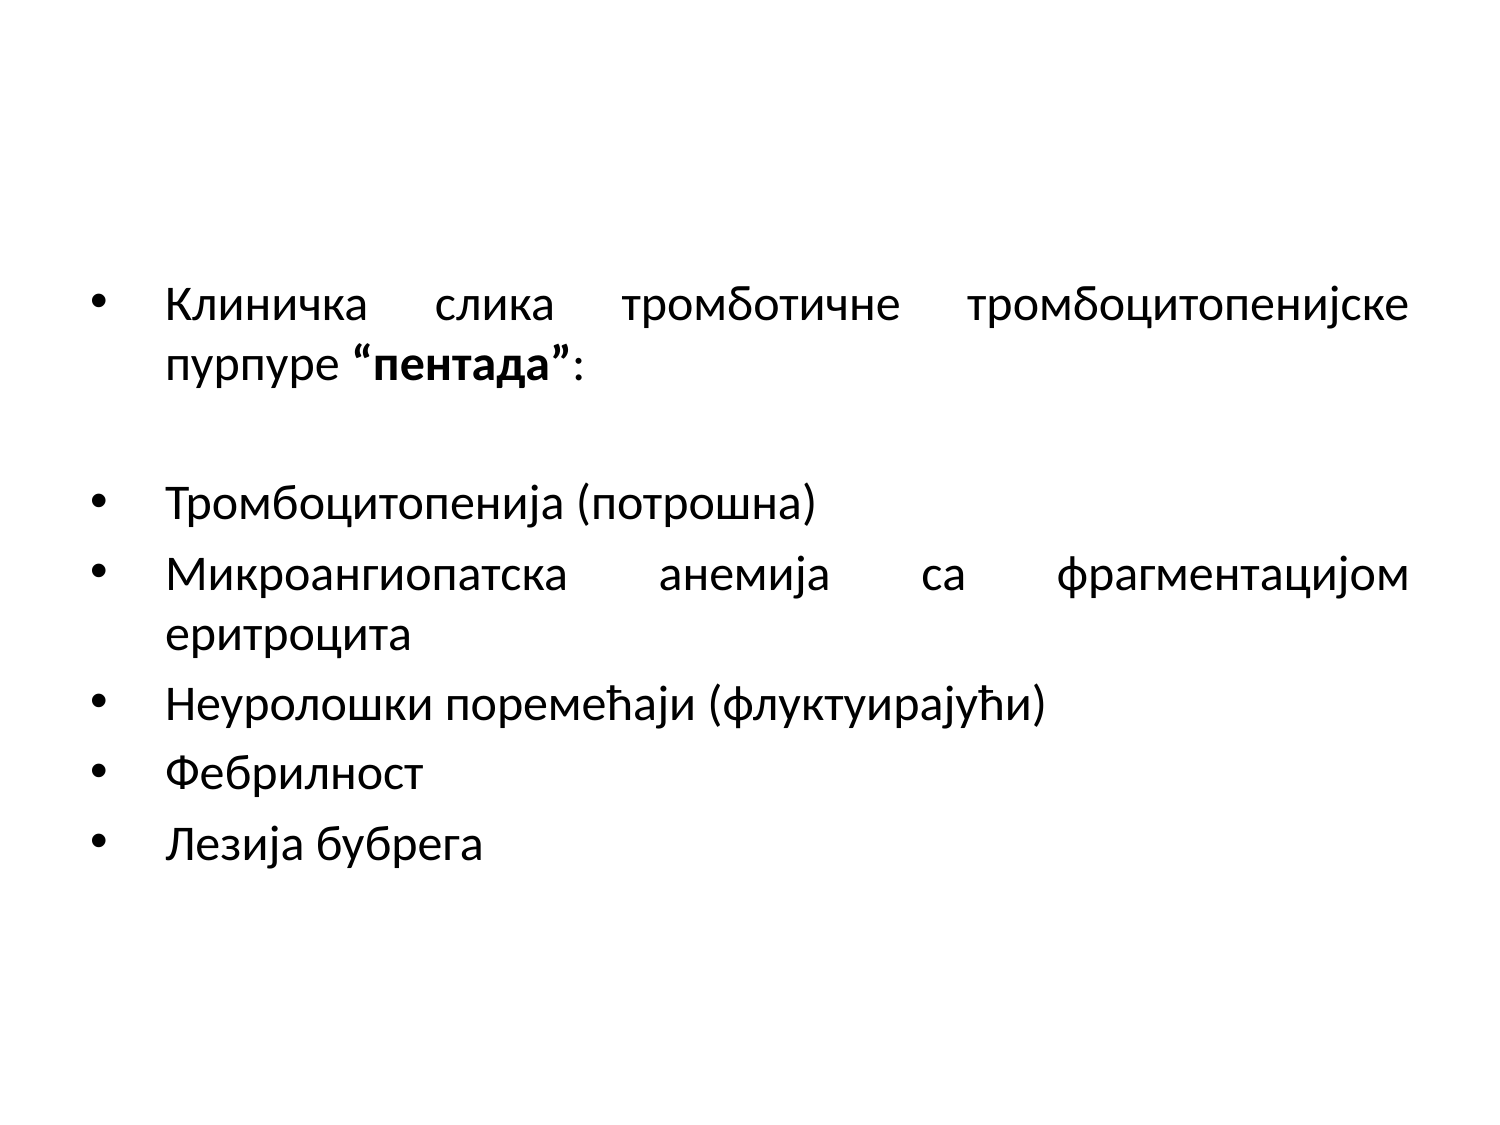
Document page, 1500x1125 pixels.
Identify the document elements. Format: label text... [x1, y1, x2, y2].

list Клиничка слика тромботичне тромбоцитопенијске пурпуре “пентада”: Тромбоцитопенија (потрошна) Микроангиопатска анемија са фрагментацијом еритроцита Неуролошки поремећаји (флуктуирајући) Фебрилност Лезија бубрега [75, 262, 1425, 1005]
